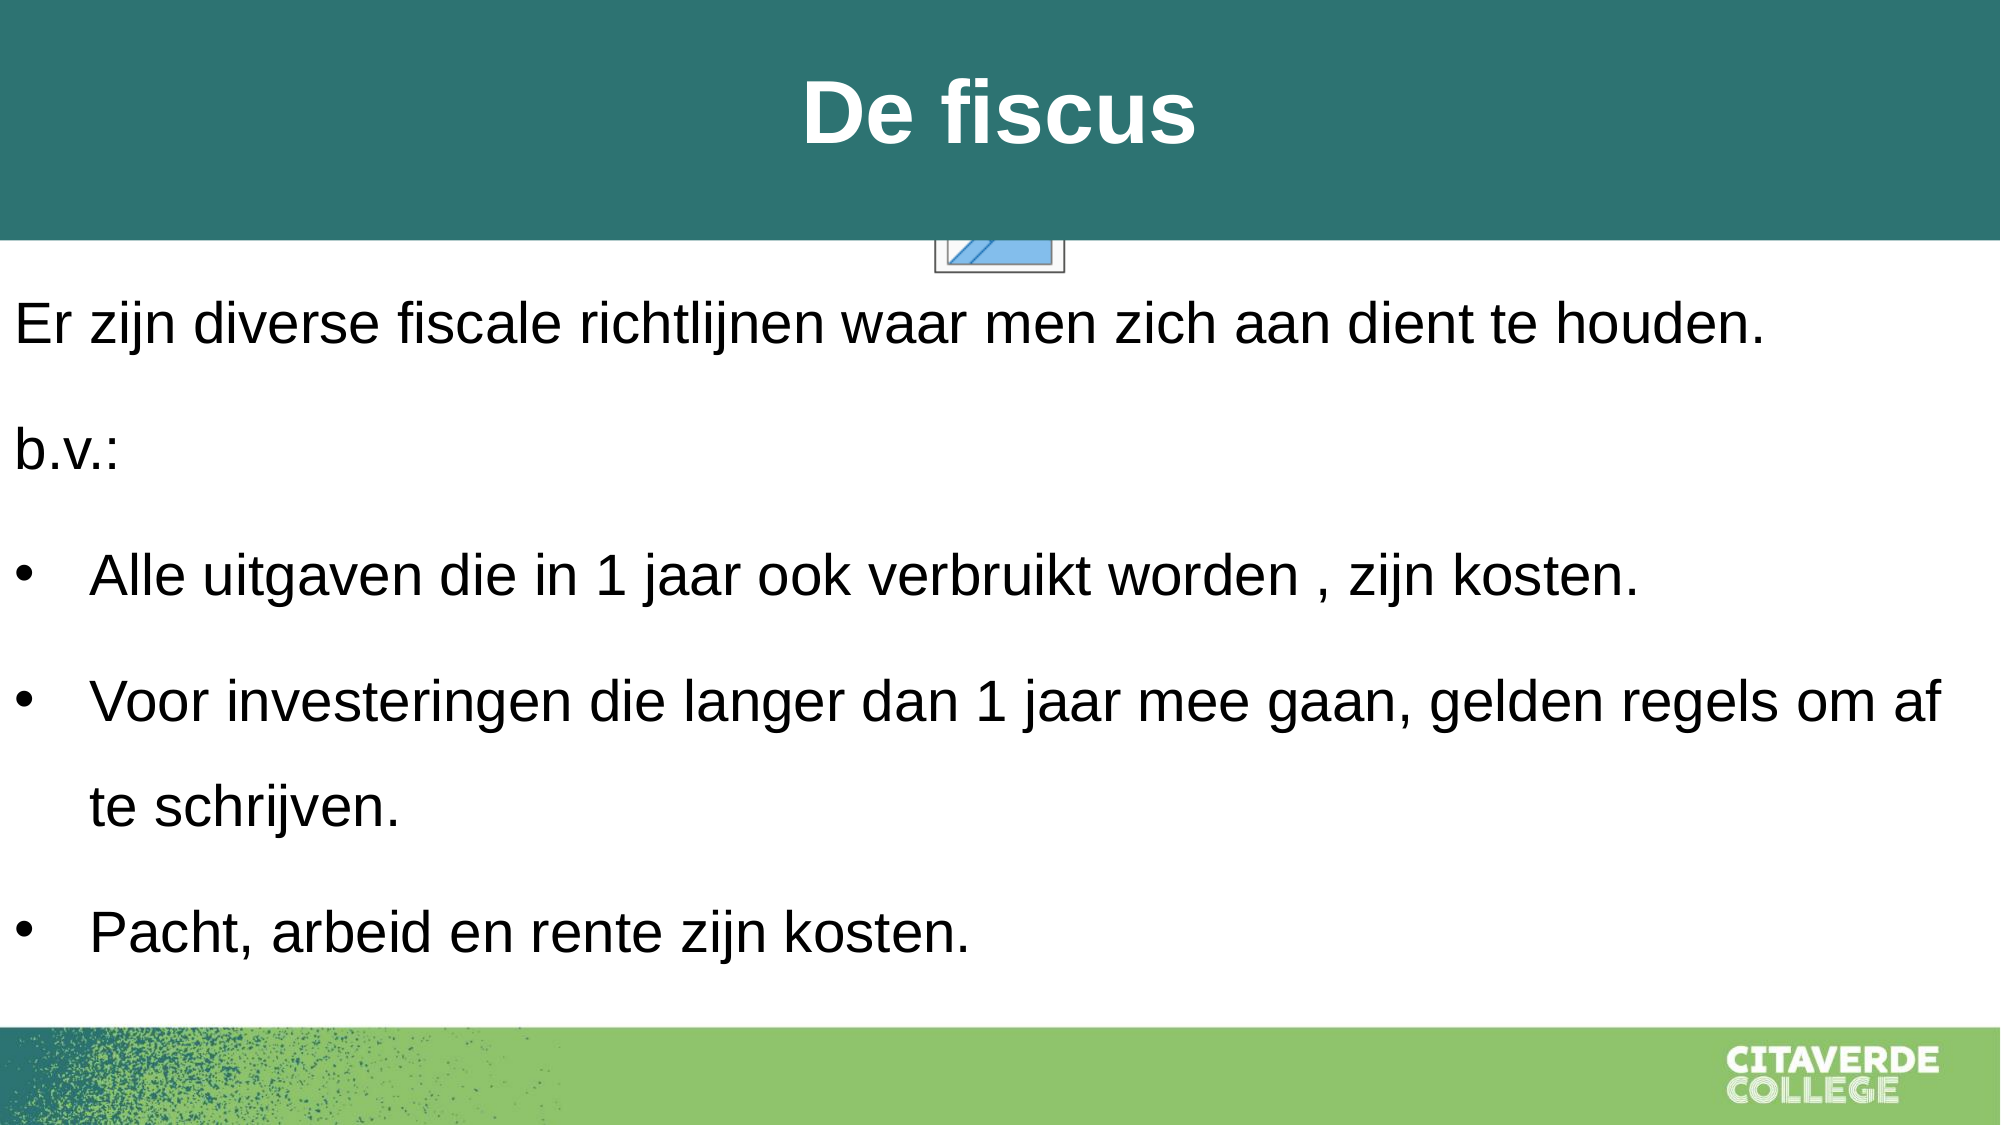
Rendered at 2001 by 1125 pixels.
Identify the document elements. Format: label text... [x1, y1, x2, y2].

list Er zijn diverse fiscale richtlijnen waar men zich aan dient te houden. b.v.: Alle uitgaven die in 1 jaar ook verbruikt worden , zijn kosten. Voor investeringen die langer dan 1 jaar mee gaan, gelden regels om af te schrijven. Pacht, arbeid en rente zijn kosten. [0, 444, 2000, 1020]
picture [0, 0, 2001, 1125]
